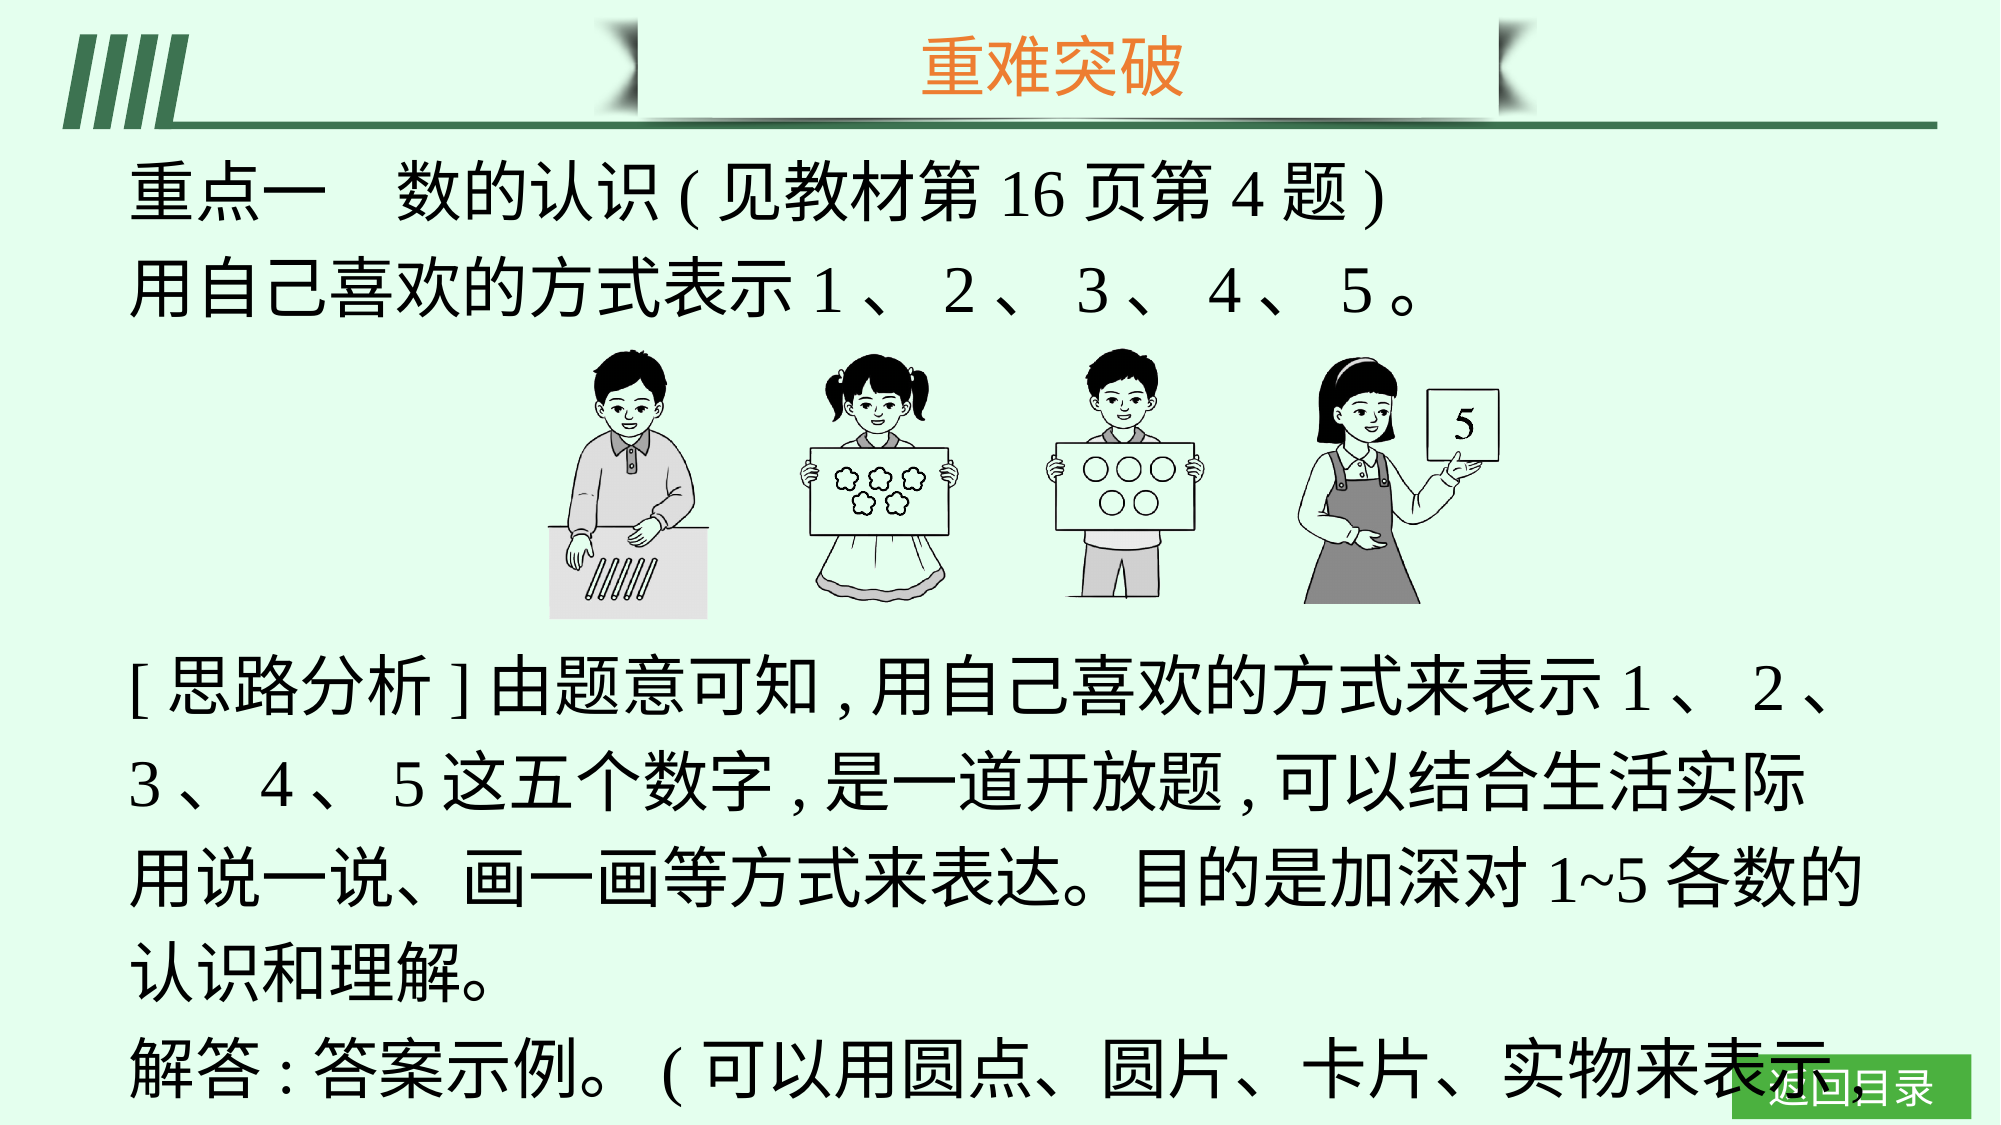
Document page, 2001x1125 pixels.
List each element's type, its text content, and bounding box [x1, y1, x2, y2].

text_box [62, 34, 1938, 130]
text_box [思路分析]由题意可知,用自己喜欢的方式来表示1、2、3、4、5这五个数字,是一道开放题,可以结合生活实际用说一说、画一画等方式来表达。目的是加深对1~5各数的认识和理解。 解答:答案示例。(可以用圆点、圆片、卡片、实物来表示,能够摆出漂亮的图案更好) [113, 620, 1887, 1125]
picture [544, 339, 1517, 621]
text_box 重点一 数的认识(见教材第16页第4题) 用自己喜欢的方式表示1、2、3、4、5。 [113, 130, 1887, 334]
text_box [594, 16, 1537, 127]
